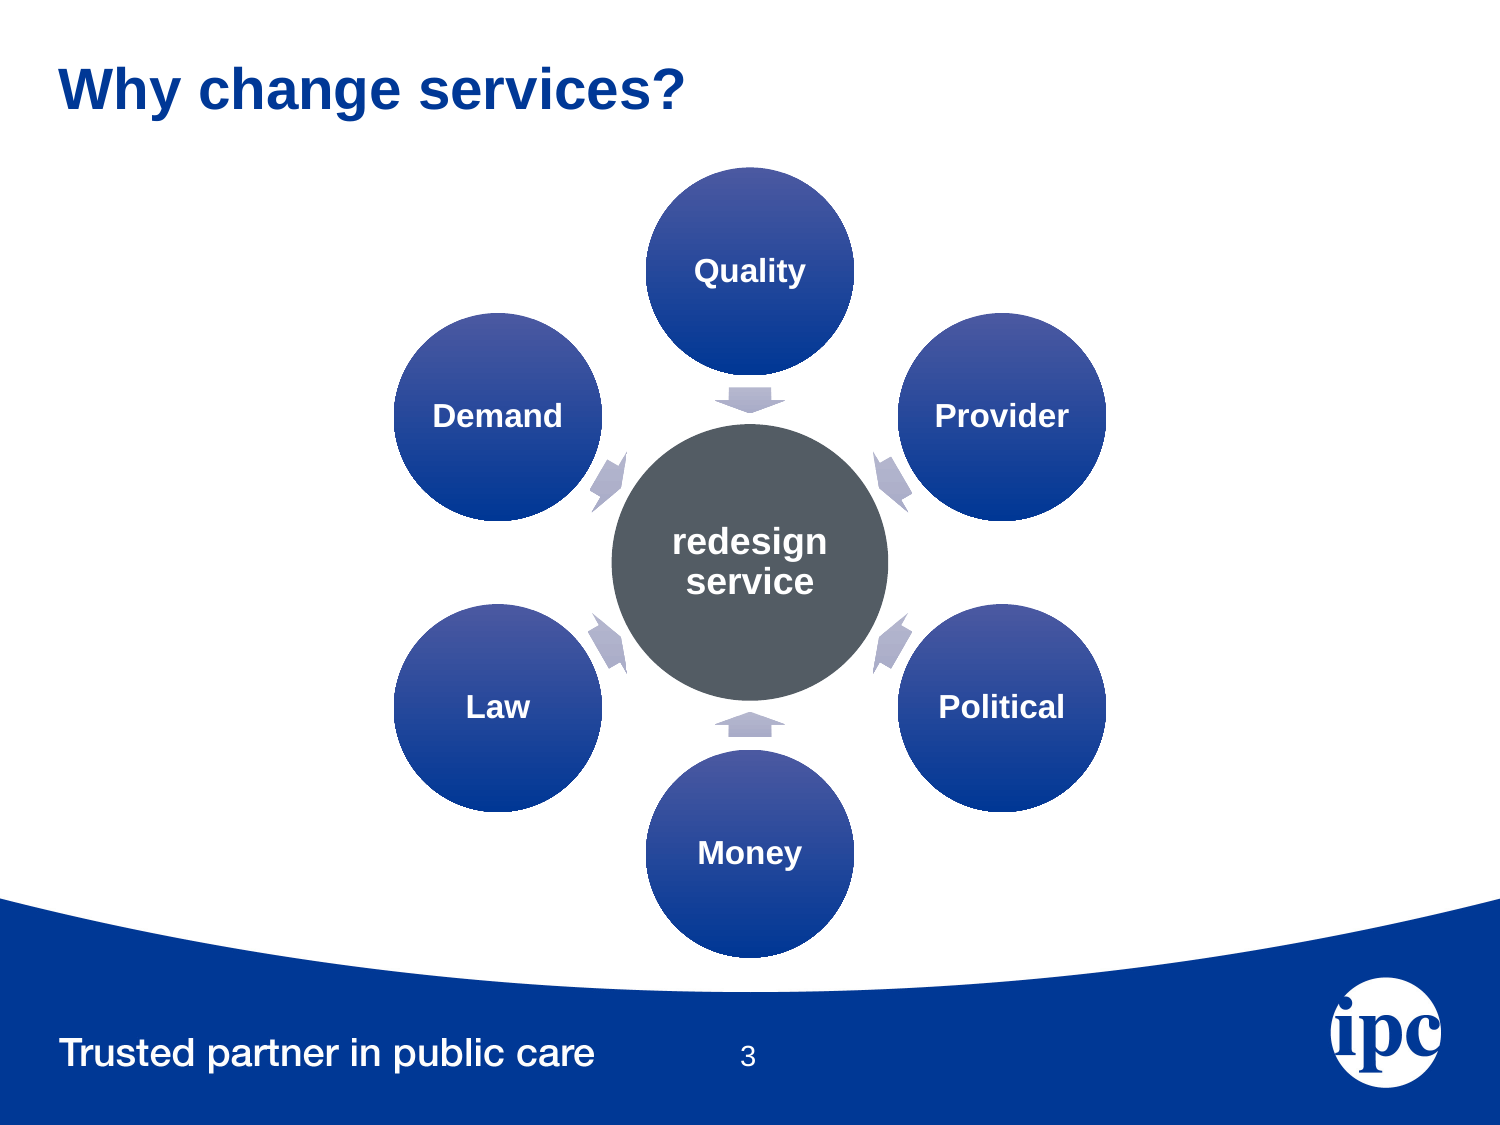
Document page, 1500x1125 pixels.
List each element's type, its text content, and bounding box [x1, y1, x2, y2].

picture [0, 0, 1500, 1125]
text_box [135, 166, 1365, 959]
title Why change services? [58, 59, 1442, 131]
footer 3 [585, 1024, 911, 1085]
